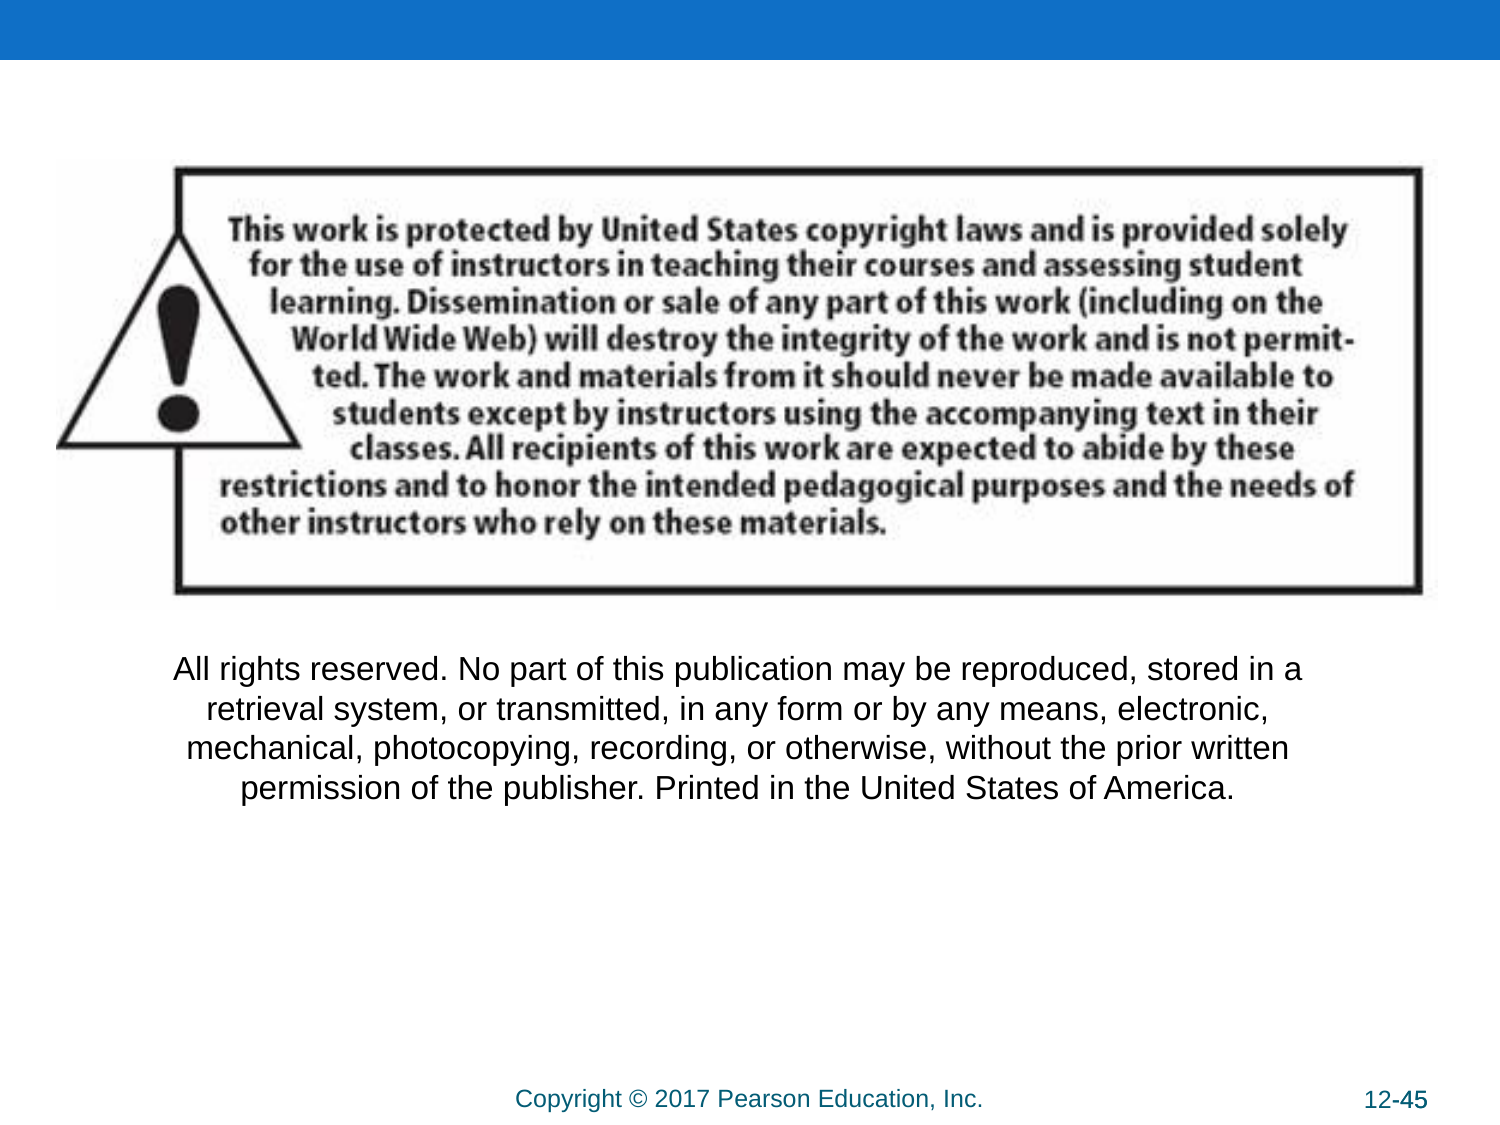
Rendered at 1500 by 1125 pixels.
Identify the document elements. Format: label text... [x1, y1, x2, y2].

picture [55, 159, 1439, 611]
text_box All rights reserved. No part of this publication may be reproduced, stored in a retrieval system, or transmitted, in any form or by any means, electronic, mechanical, photocopying, recording, or otherwise, without the prior written permission of the publisher. Printed in the United States of America. [116, 639, 1362, 814]
picture [641, 1100, 647, 1107]
